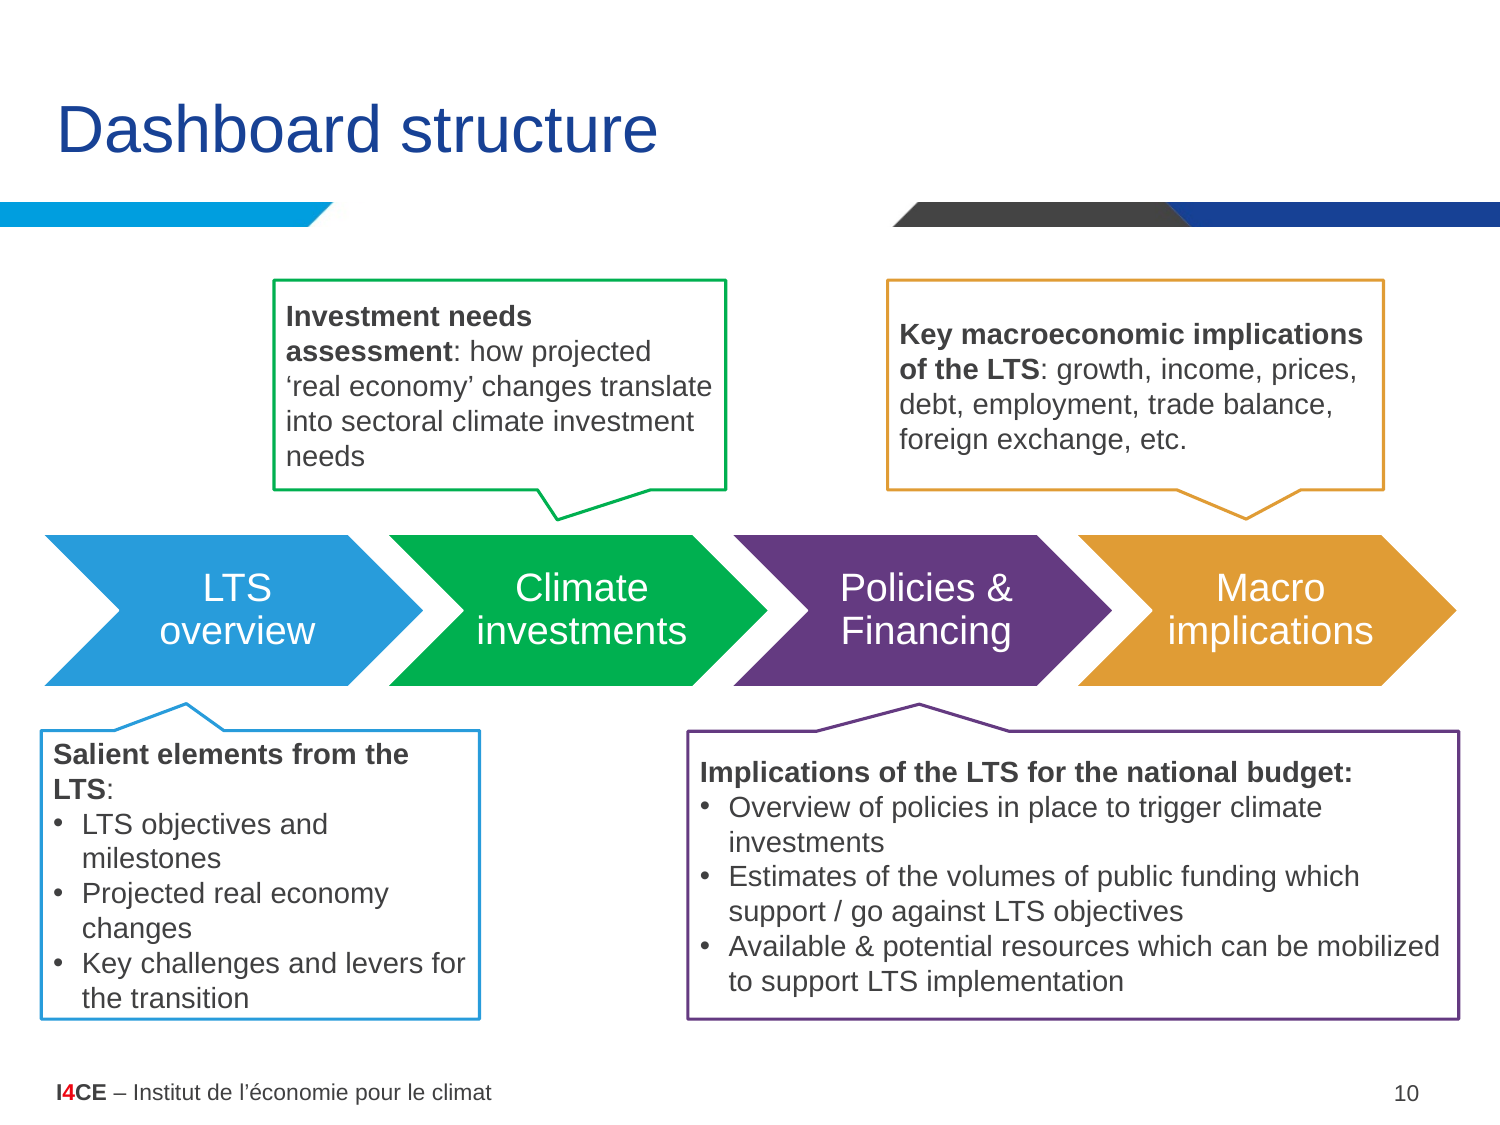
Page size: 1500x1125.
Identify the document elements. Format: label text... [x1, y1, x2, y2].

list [41, 515, 1459, 706]
text_box Investment needs assessment: how projected ‘real economy’ changes translate into sectoral climate investment needs [273, 279, 727, 515]
text_box Key macroeconomic implications of the LTS: growth, income, prices, debt, employment, trade balance, foreign exchange, etc. [886, 279, 1385, 515]
title Dashboard structure [41, 66, 1459, 185]
picture [309, 202, 1500, 227]
text_box Implications of the LTS for the national budget: Overview of policies in place to trigger climate investments Estimates of the volumes of public funding which support / go against LTS objectives Available & potential resources which can be mobilized to support LTS implementation [687, 706, 1460, 1021]
text_box Salient elements from the LTS: LTS objectives and milestones Projected real economy changes Key challenges and levers for the transition [40, 706, 481, 1021]
